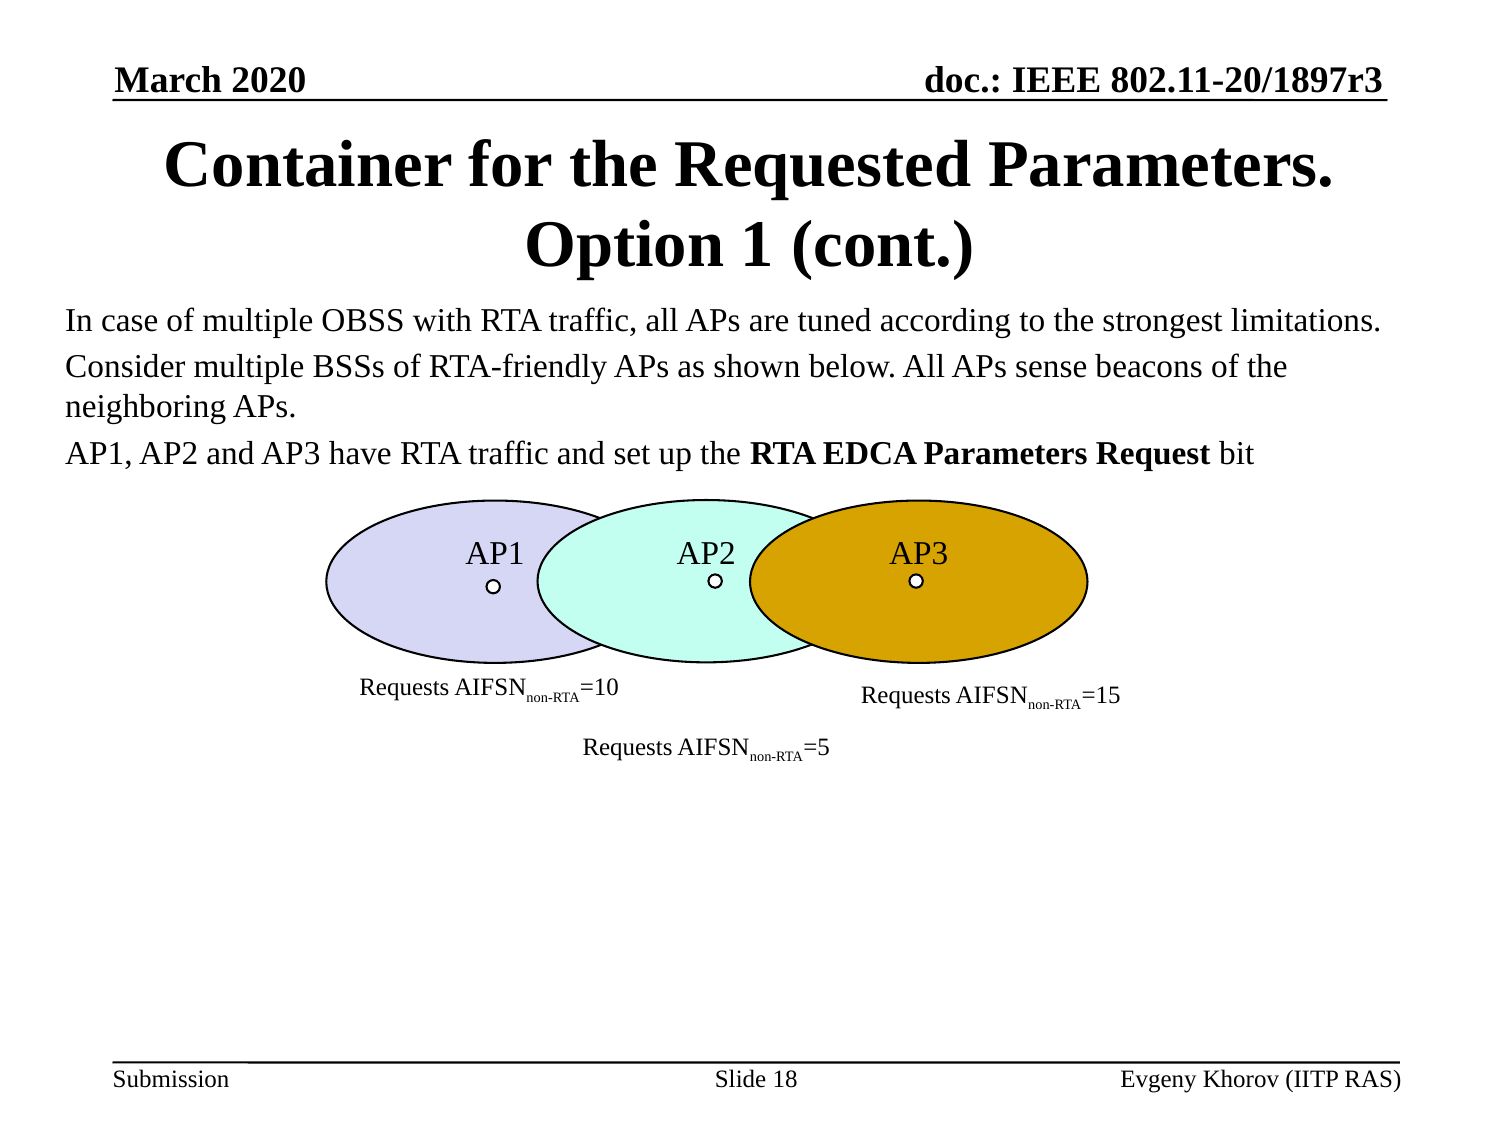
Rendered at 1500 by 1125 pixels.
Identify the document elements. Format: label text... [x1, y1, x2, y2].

title Container for the Requested Parameters. Option 1 (cont.) [112, 112, 1388, 288]
text_box [909, 574, 923, 588]
list In case of multiple OBSS with RTA traffic, all APs are tuned according to the strongest limitations. Consider multiple BSSs of RTA-friendly APs as shown below. All APs sense beacons of the neighboring APs. AP1, AP2 and AP3 have RTA traffic and set up the RTA EDCA Parameters Request bit [49, 290, 1451, 441]
text_box AP3 [750, 500, 1088, 663]
text_box Requests AIFSNnon-RTA=15 [839, 671, 1143, 720]
footer Evgeny Khorov (IITP RAS) [949, 1061, 1402, 1093]
text_box [486, 579, 500, 594]
text_box AP1 [326, 500, 601, 663]
slide_number Slide 18 [712, 1061, 800, 1093]
text_box AP2 [537, 500, 813, 663]
text_box [708, 574, 722, 588]
text_box Requests AIFSNnon-RTA=10 [337, 663, 641, 713]
text_box Requests AIFSNnon-RTA=5 [554, 722, 858, 772]
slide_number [114, 54, 309, 101]
